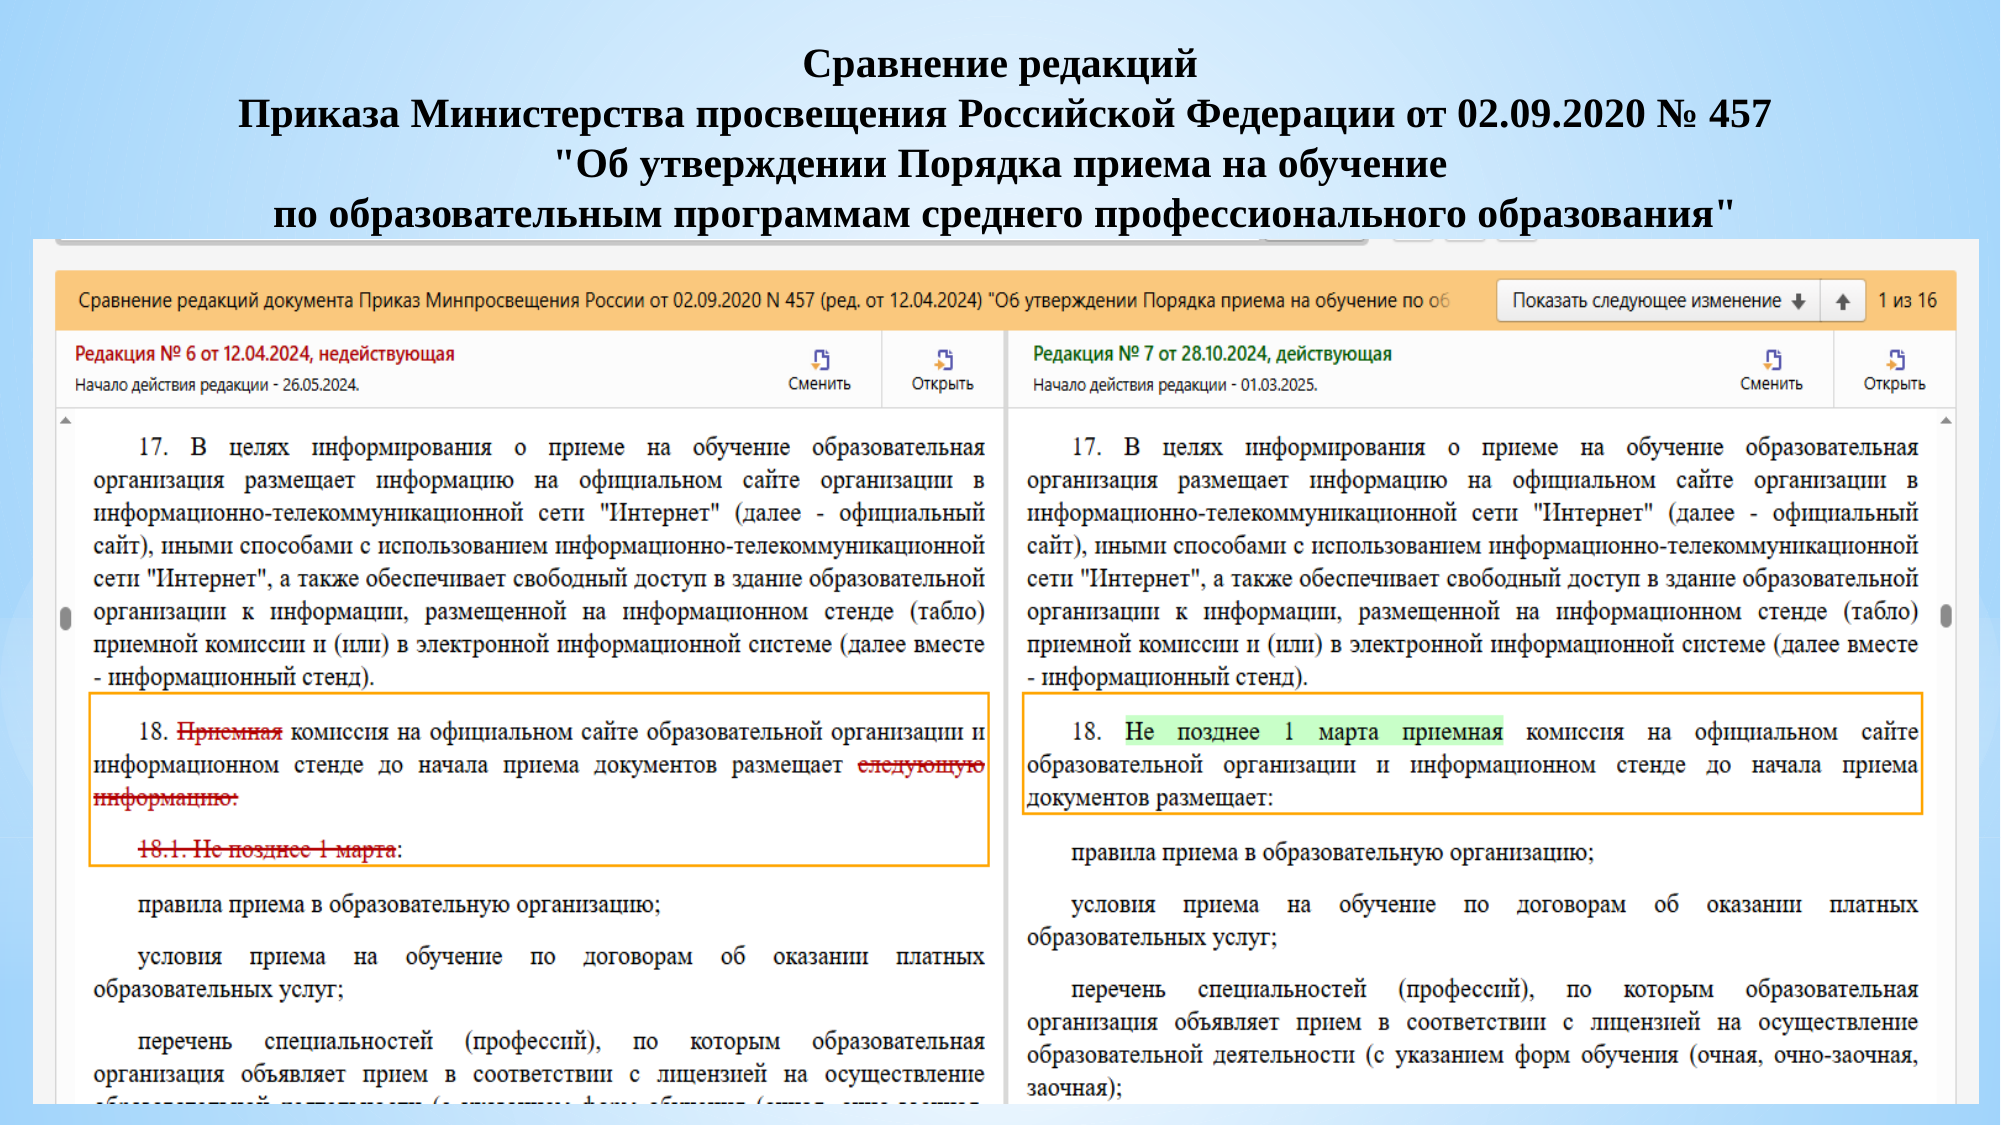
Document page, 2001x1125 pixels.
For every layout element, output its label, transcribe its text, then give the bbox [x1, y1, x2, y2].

picture [33, 239, 1979, 1104]
title Сравнение редакций Приказа Министерства просвещения Российской Федерации от 02.09.2020 № 457 "Об утверждении Порядка приема на обучение по образовательным программам среднего профессионального образования" [51, 28, 1959, 237]
